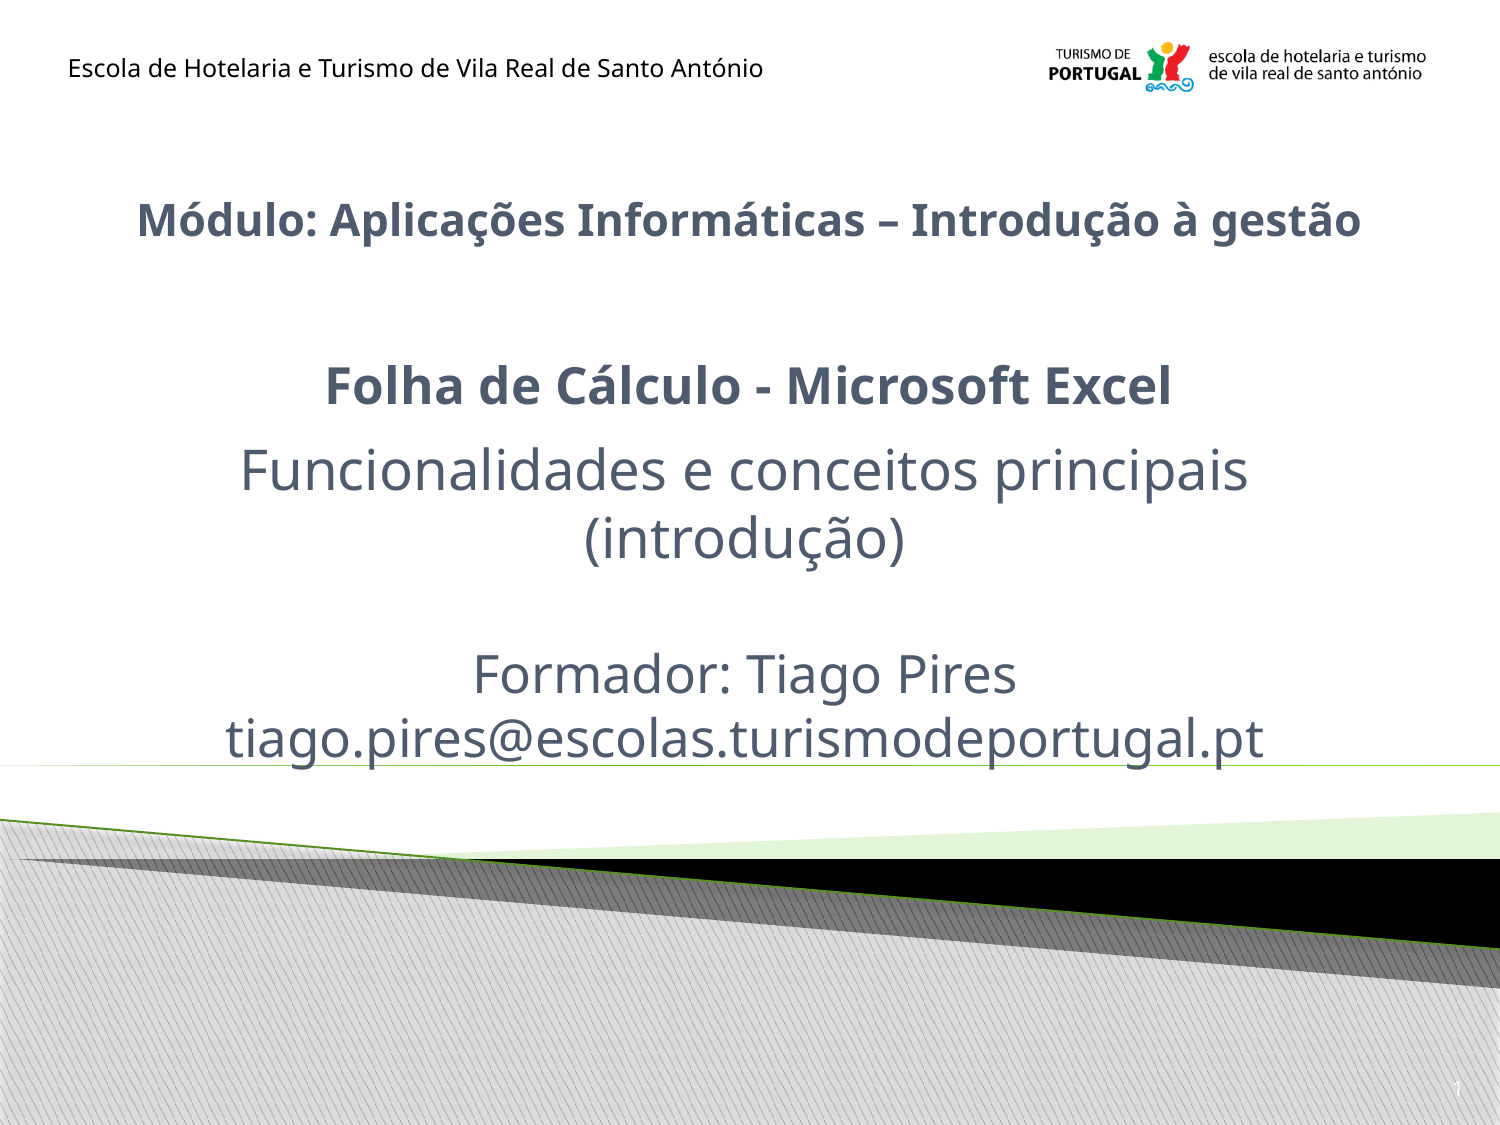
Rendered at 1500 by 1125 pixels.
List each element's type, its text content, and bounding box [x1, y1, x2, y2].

picture [1009, 0, 1470, 133]
slide_number 1 [1418, 1051, 1479, 1112]
subtitle Funcionalidades e conceitos principais (introdução) [112, 427, 1388, 624]
text_box Formador: Tiago Pires tiago.pires@escolas.turismodeportugal.pt [112, 633, 1388, 776]
title Módulo: Aplicações Informáticas – Introdução à gestão Folha de Cálculo - Microsoft Excel [112, 184, 1388, 423]
picture [5, 859, 1500, 989]
